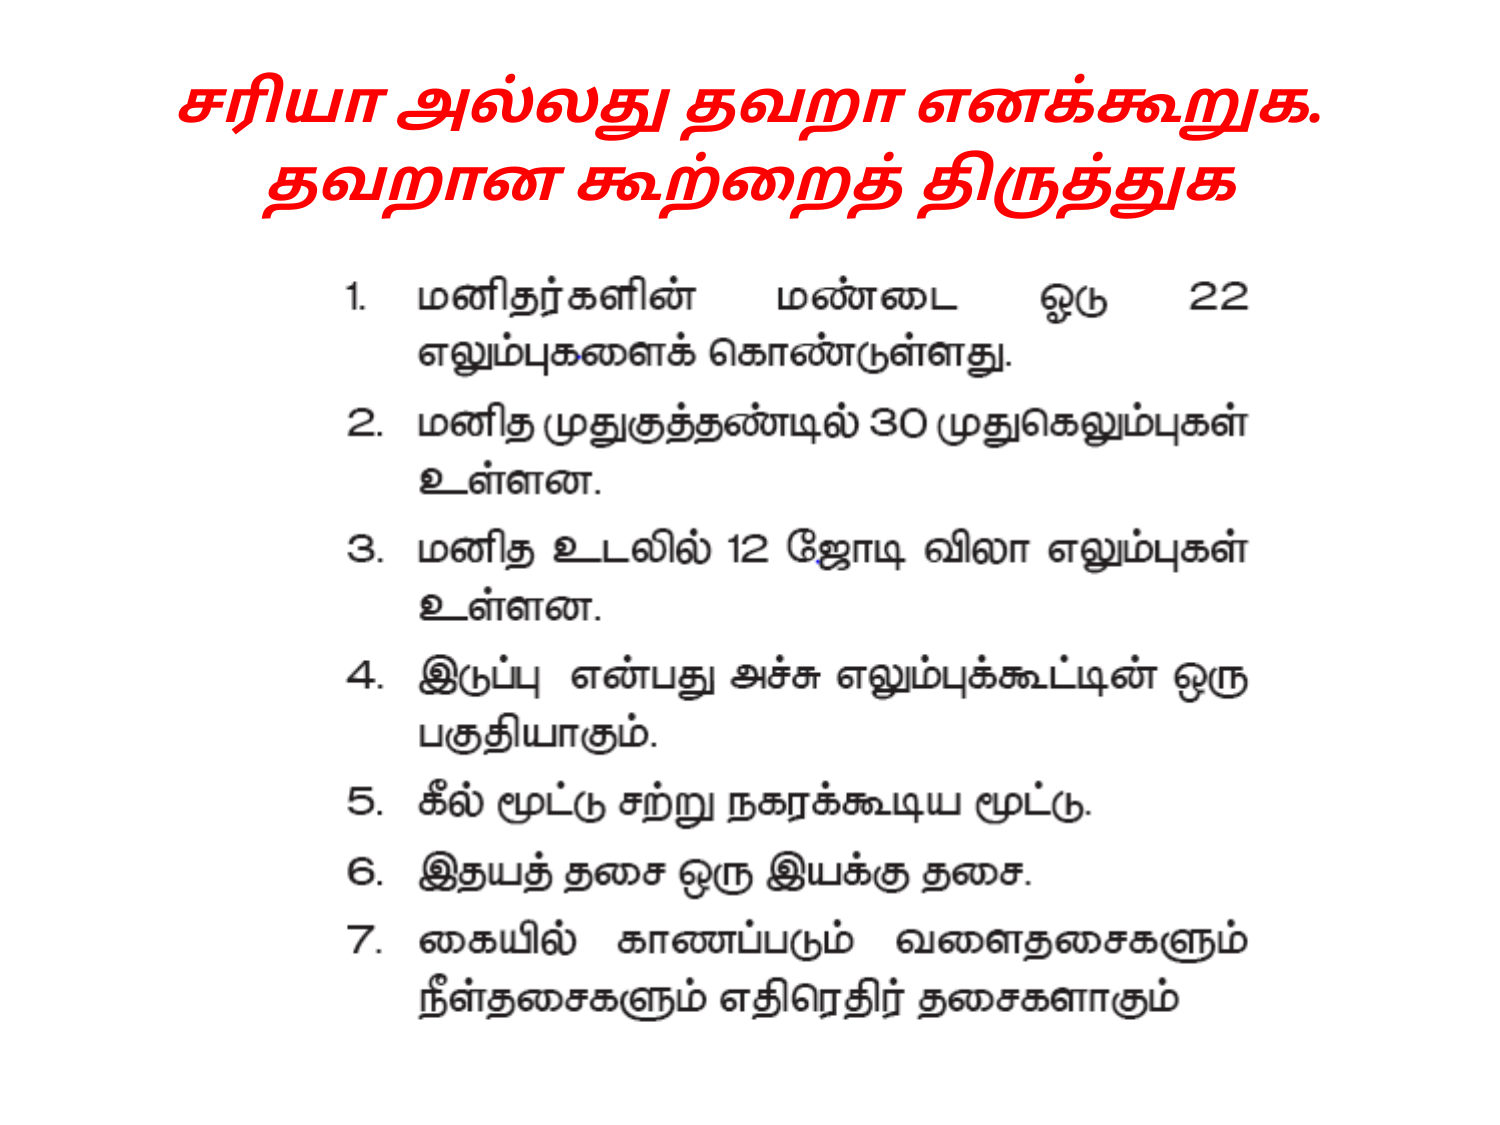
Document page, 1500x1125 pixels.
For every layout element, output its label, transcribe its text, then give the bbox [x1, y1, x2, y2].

title சரியா அல்லது தவறா எனக்கூறுக. தவறான கூற்றைத் திருத்துக [75, 45, 1425, 233]
picture [326, 250, 1333, 1051]
